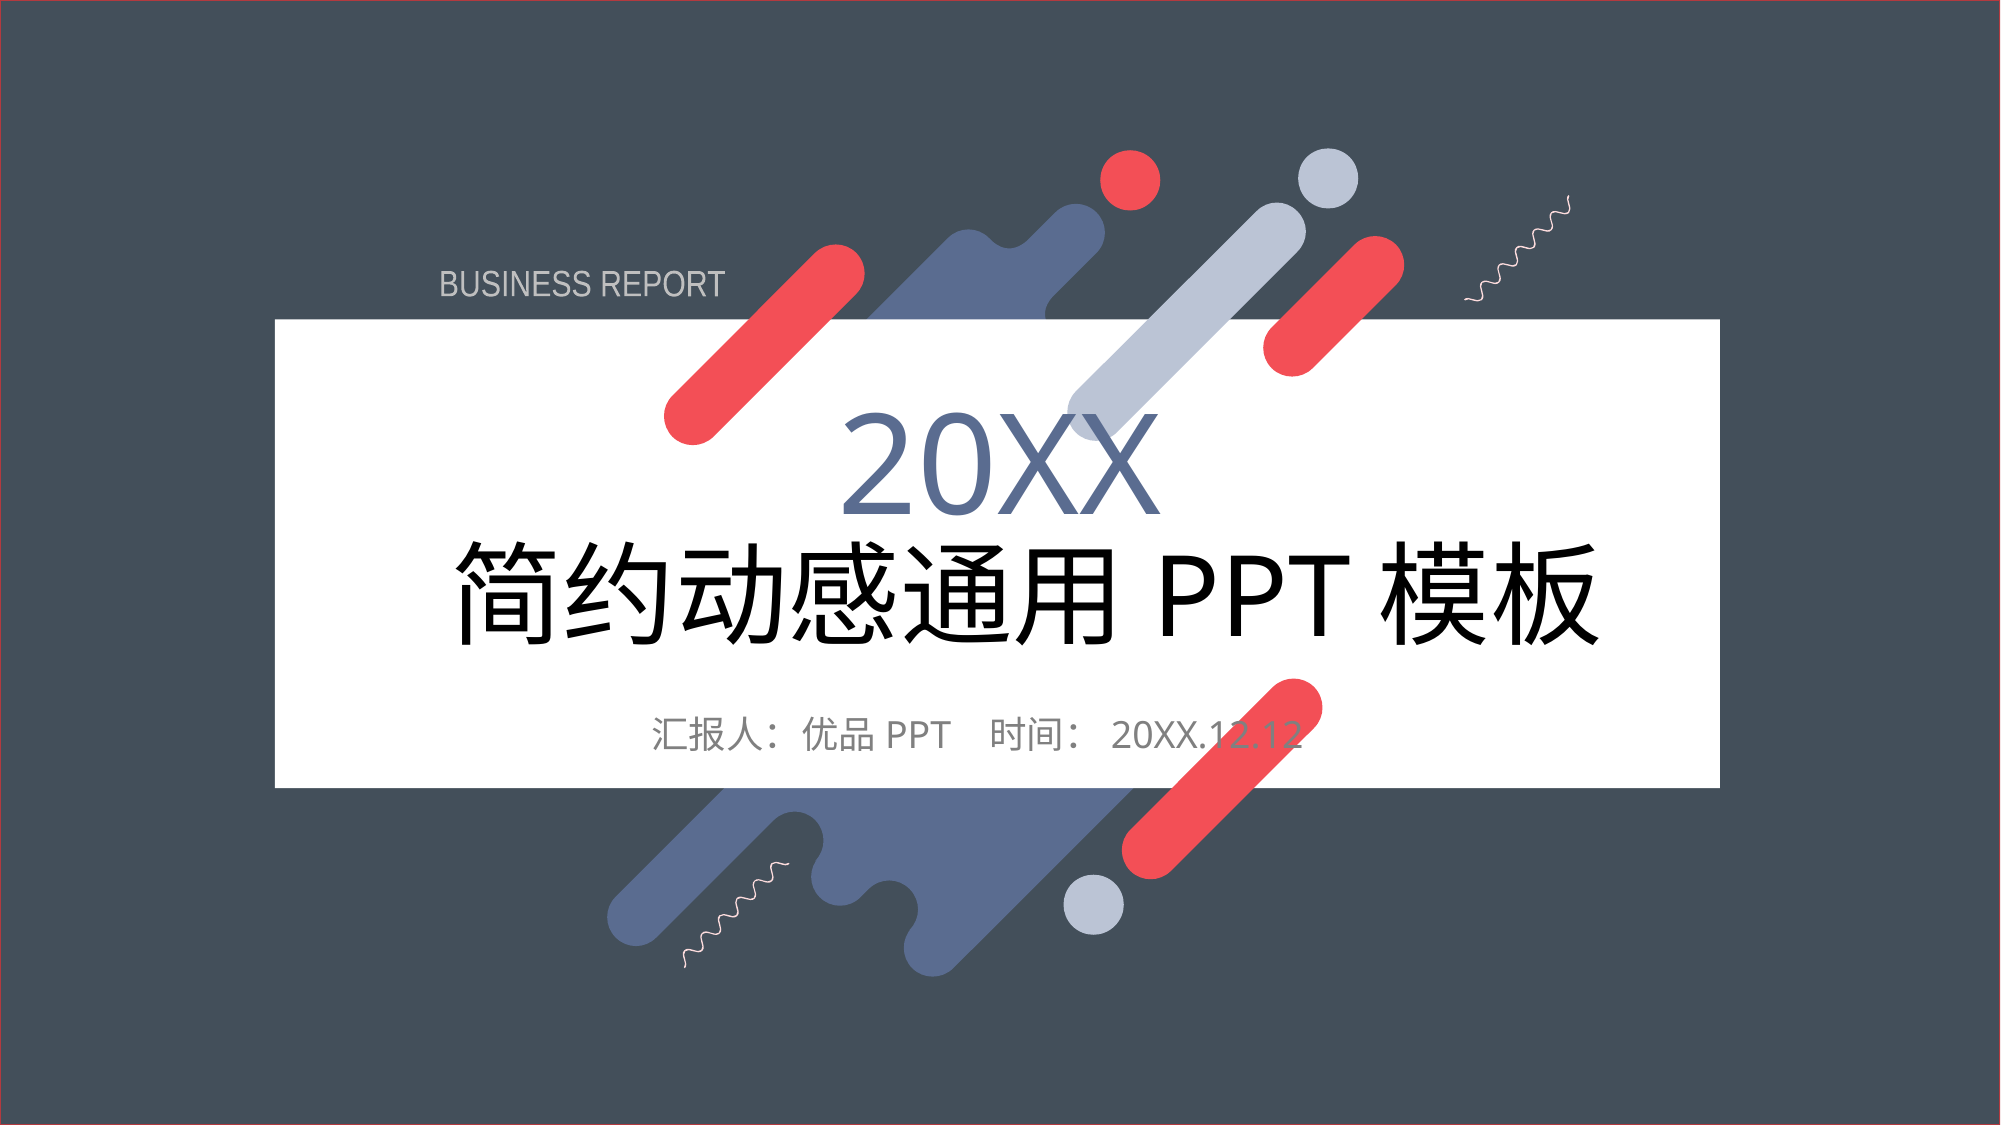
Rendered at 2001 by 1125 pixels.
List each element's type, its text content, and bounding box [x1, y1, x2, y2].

text_box 汇报人：优品PPT 时间：20XX.12.12 [636, 704, 1319, 764]
title 简约动感通用PPT模板 [203, 531, 1849, 667]
subtitle 20XX [786, 385, 1214, 531]
